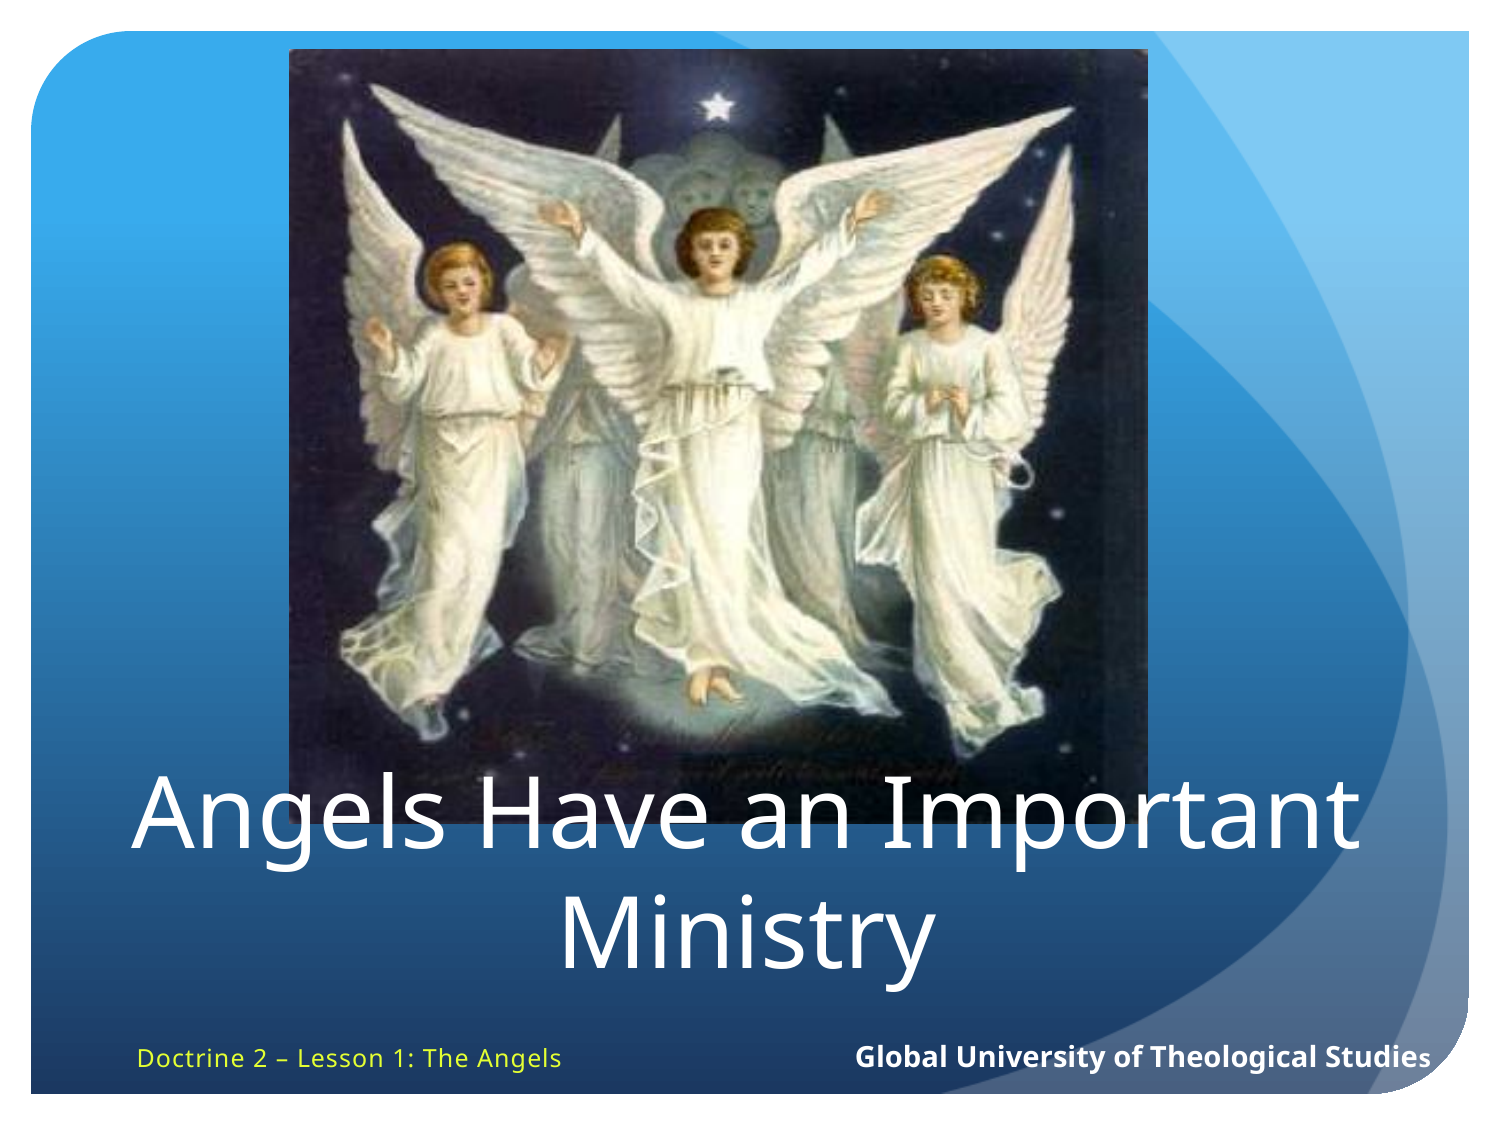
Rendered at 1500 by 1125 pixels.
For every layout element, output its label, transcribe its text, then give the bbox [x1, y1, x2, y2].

text_box Angels Have an Important Ministry [105, 741, 1388, 1028]
text_box Doctrine 2 – Lesson 1: The Angels Global University of Theological Studies [22, 1028, 1447, 1083]
picture [24, 30, 1473, 1094]
